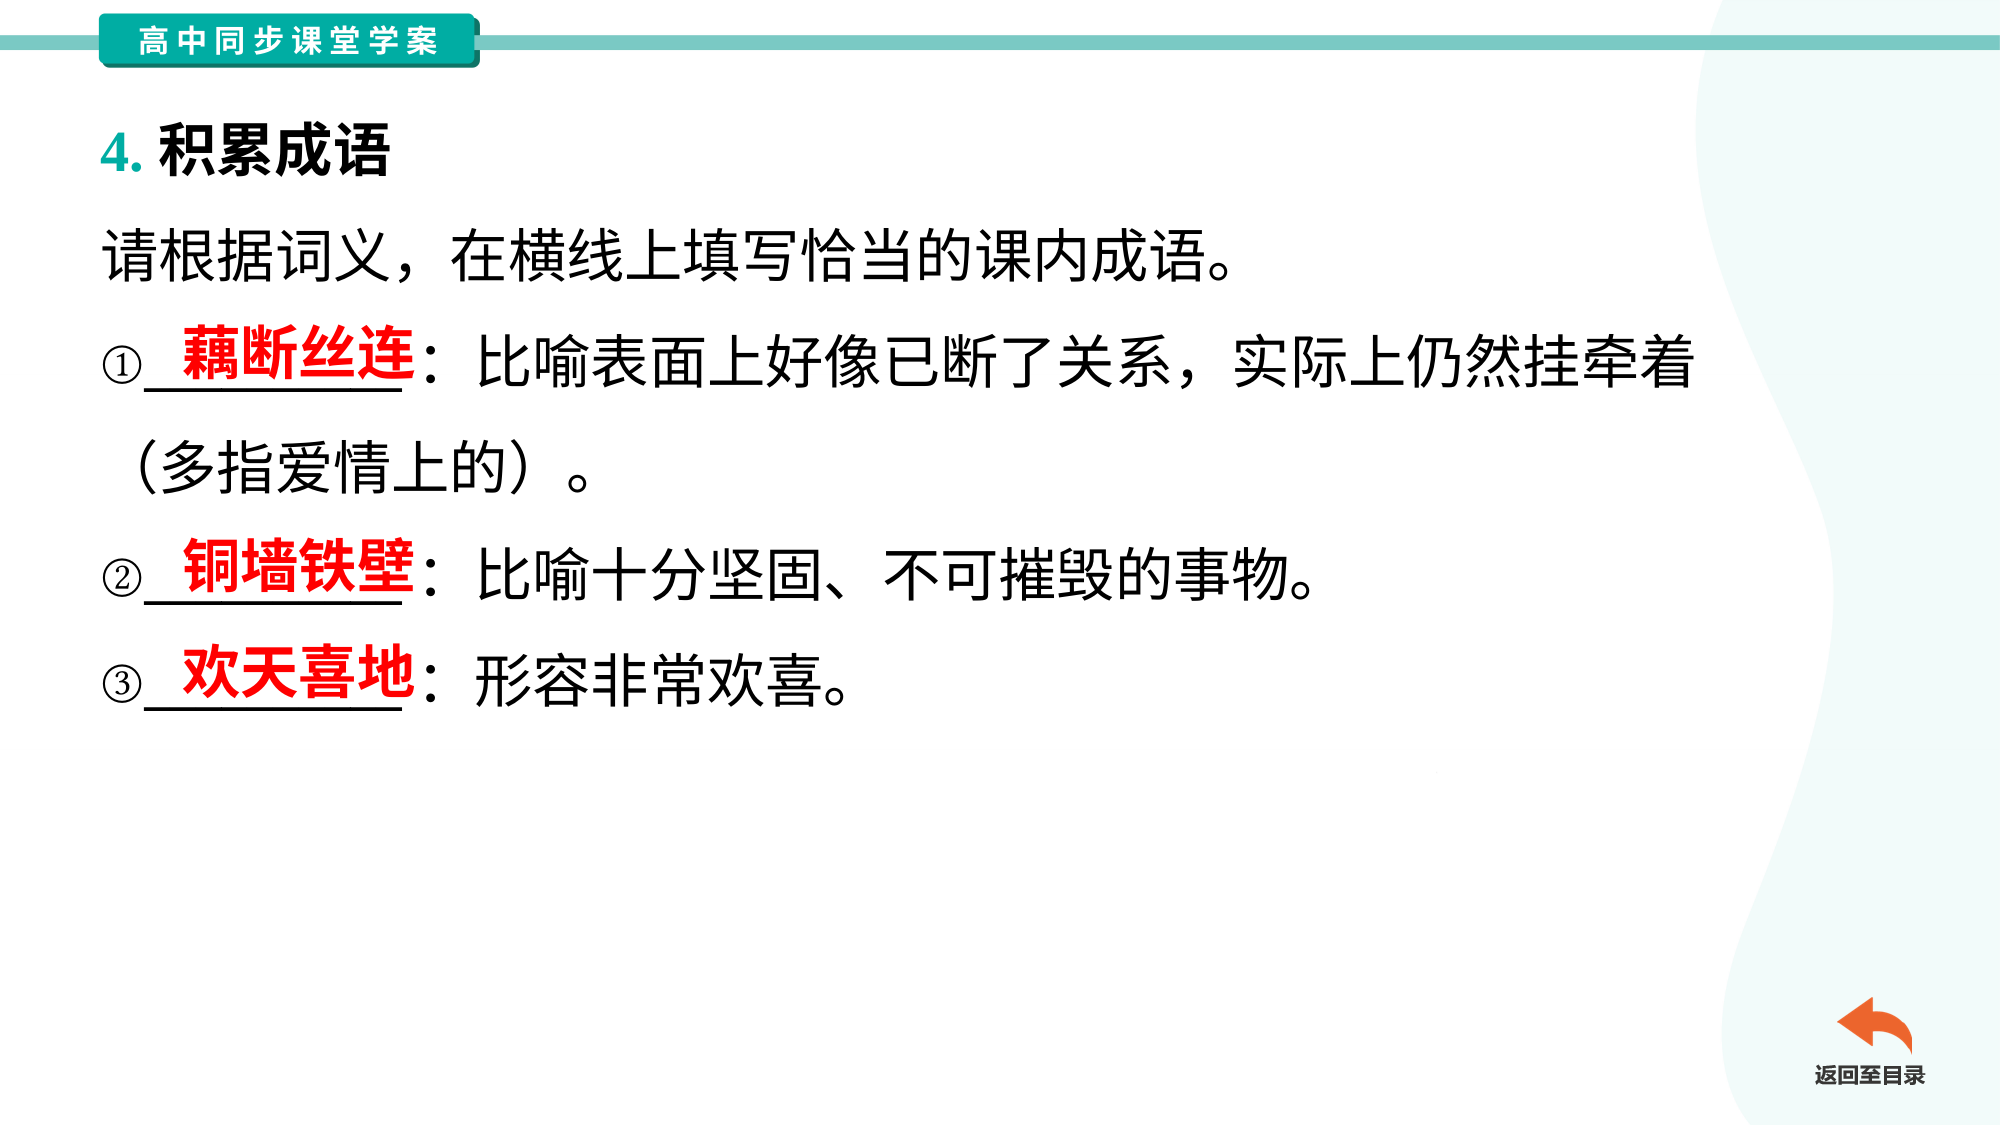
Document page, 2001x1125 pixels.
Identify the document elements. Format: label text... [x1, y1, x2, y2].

text_box 4.积累成语 请根据词义，在横线上填写恰当的课内成语。 ①__________：比喻表面上好像已断了关系，实际上仍然挂牵着 （多指爱情上的）。 ②__________：比喻十分坚固、不可摧毁的事物。 ③__________：形容非常欢喜。 [100, 76, 1899, 715]
picture [0, 0, 2000, 1125]
text_box 欢天喜地 [160, 603, 438, 706]
text_box 铜墙铁壁 [160, 496, 438, 599]
text_box 藕断丝连 [160, 284, 438, 387]
